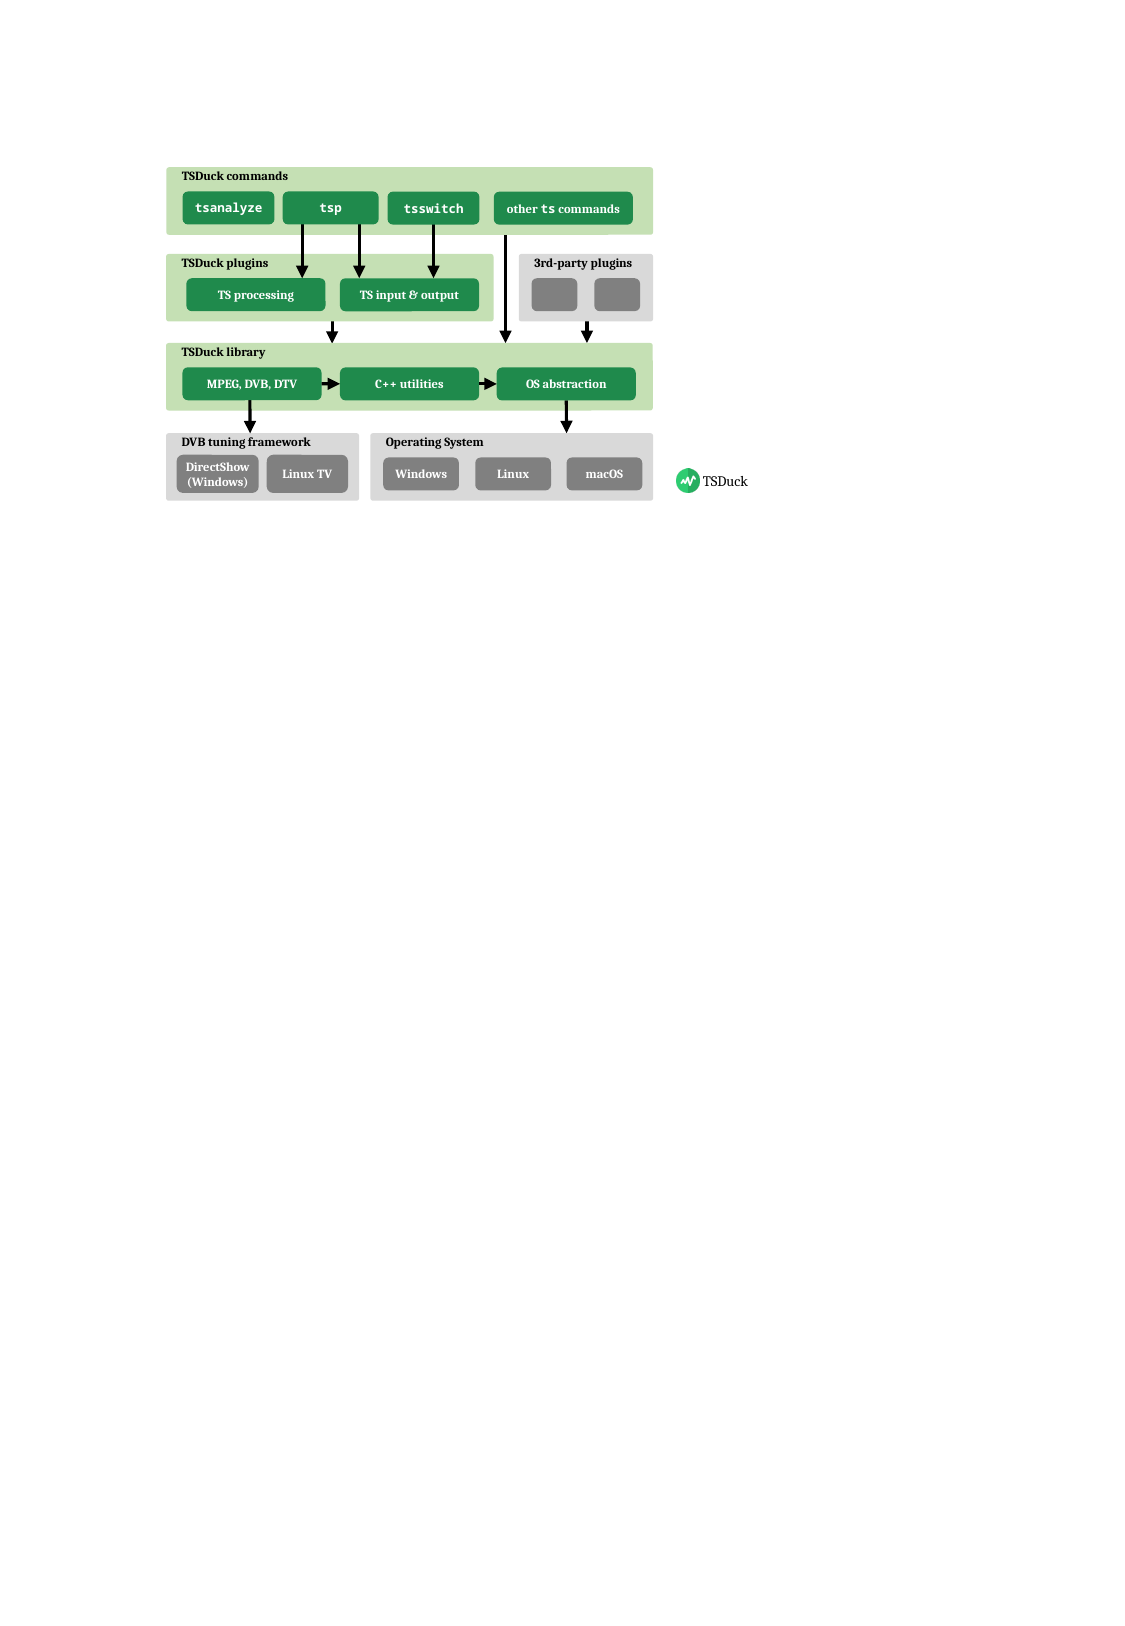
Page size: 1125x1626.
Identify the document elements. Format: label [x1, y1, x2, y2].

text_box [166, 167, 753, 501]
